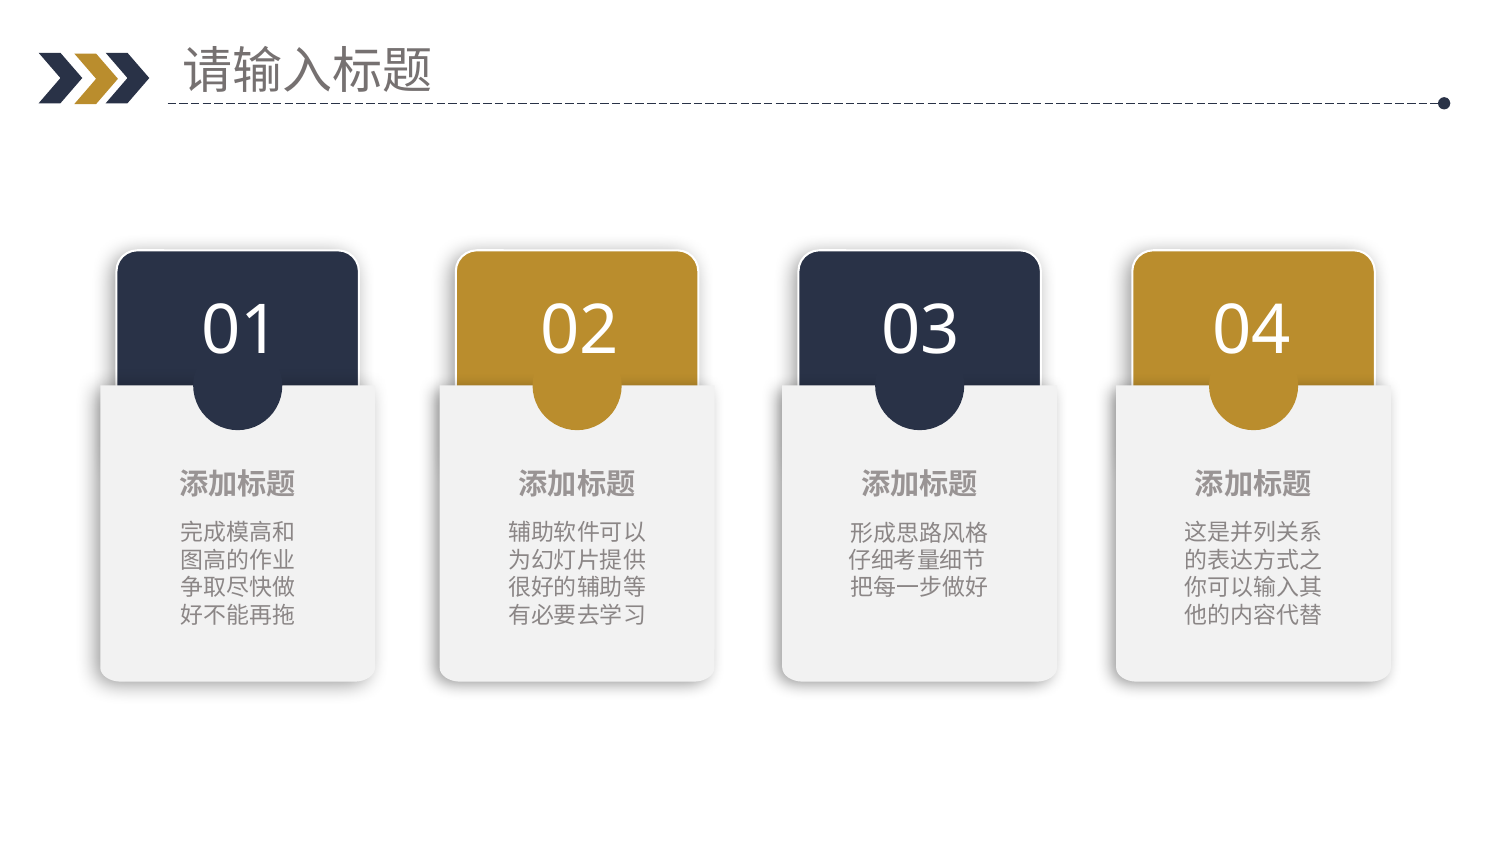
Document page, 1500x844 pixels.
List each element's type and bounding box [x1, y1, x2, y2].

text_box [1116, 250, 1391, 682]
text_box [100, 250, 376, 682]
text_box [439, 250, 715, 682]
text_box [782, 250, 1058, 682]
text_box [38, 31, 1444, 107]
